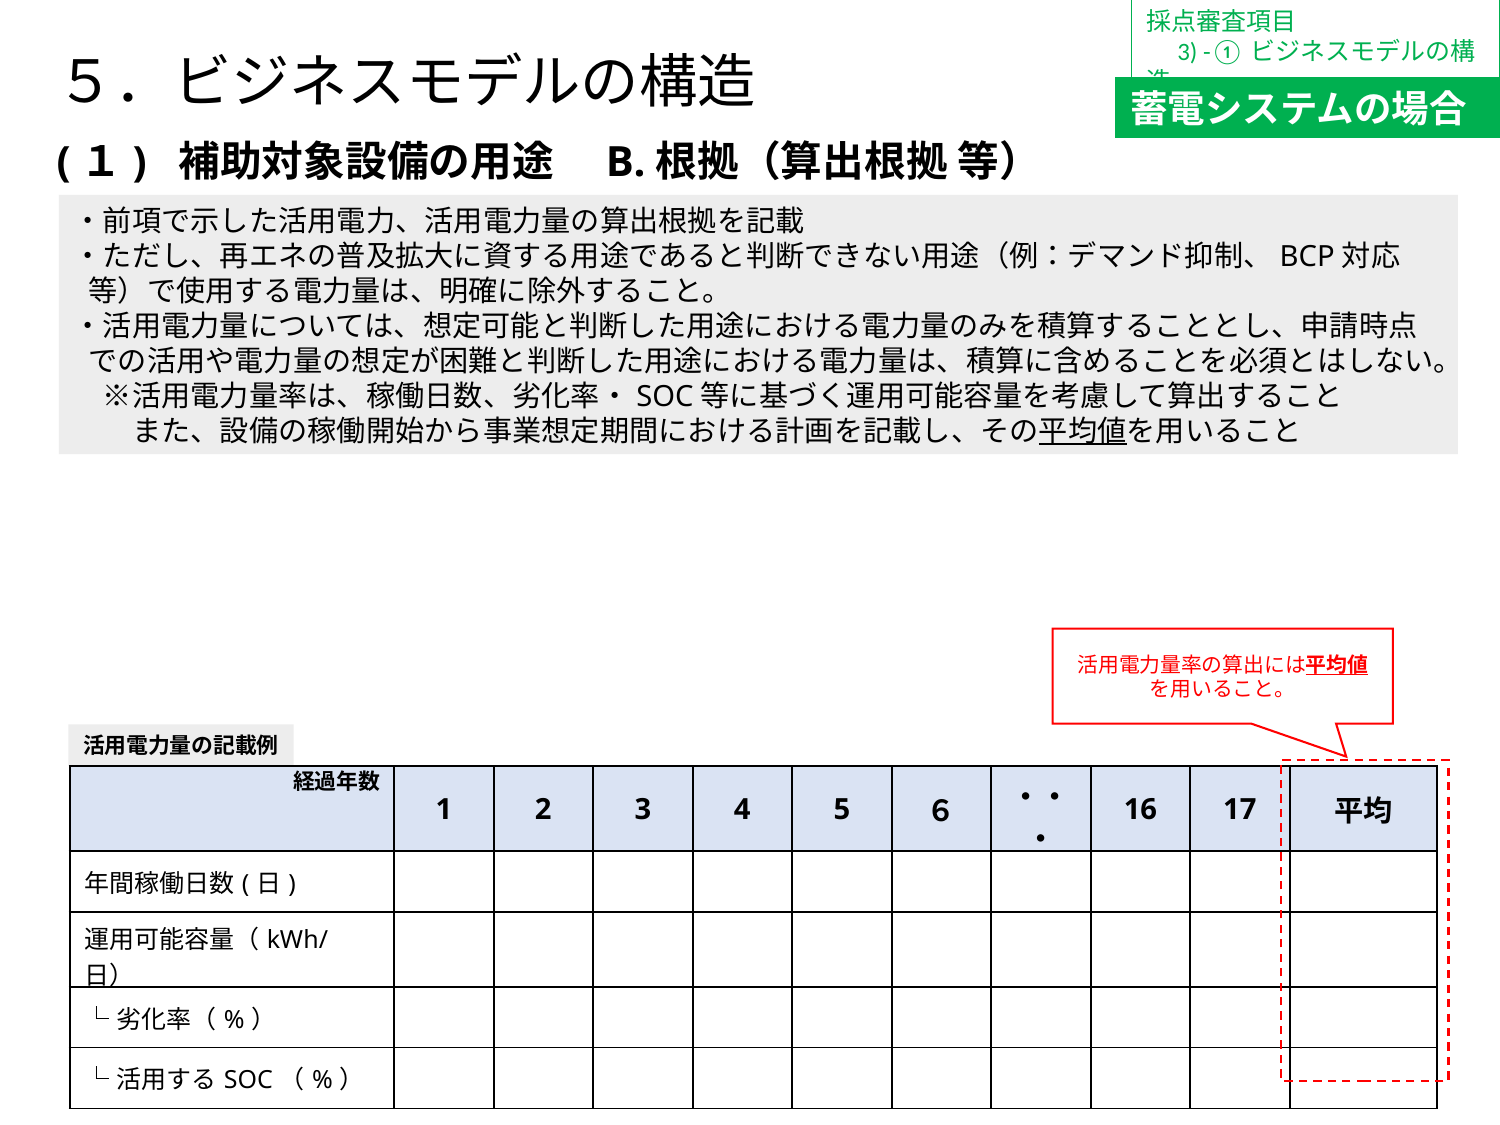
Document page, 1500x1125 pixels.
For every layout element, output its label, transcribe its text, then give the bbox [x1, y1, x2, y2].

text_box ・前項で示した活用電力、活用電力量の算出根拠を記載 ・ただし、再エネの普及拡大に資する用途であると判断できない用途（例：デマンド抑制、BCP対応 等）で使用する電力量は、明確に除外すること。 ・活用電力量については、想定可能と判断した用途における電力量のみを積算することとし、申請時点での活用や電力量の想定が困難と判断した用途における電力量は、積算に含めることを必須とはしない。 ※活用電力量率は、稼働日数、劣化率・SOC等に基づく運用可能容量を考慮して算出すること また、設備の稼働開始から事業想定期間における計画を記載し、その平均値を用いること [58, 194, 1458, 455]
table_cell 年間稼働日数(日) [71, 852, 393, 911]
text_box 活用電力量の記載例 [68, 724, 294, 765]
text_box 蓄電システムの場合 [1115, 77, 1500, 138]
table_cell [1092, 913, 1189, 986]
table_cell [594, 852, 692, 911]
table_header ６ [893, 767, 990, 850]
table_cell [594, 988, 692, 1047]
table_header 3 [594, 767, 692, 850]
table_cell [893, 852, 990, 911]
table_cell [1092, 988, 1189, 1047]
table_cell [793, 1048, 891, 1108]
table_cell [1191, 913, 1281, 986]
table_cell [594, 913, 692, 986]
table_cell [992, 852, 1090, 911]
table_cell [1092, 1048, 1189, 1108]
table_cell [1191, 1048, 1289, 1108]
table_cell [1191, 988, 1281, 1047]
table_cell [793, 852, 891, 911]
table_cell [893, 913, 990, 986]
table_cell └活用するSOC（%） [71, 1048, 393, 1108]
table_cell [495, 913, 592, 986]
table_header 16 [1092, 767, 1189, 850]
table_cell [992, 988, 1090, 1047]
table_cell [694, 988, 791, 1047]
table_header 1 [395, 767, 493, 850]
table_header [71, 767, 393, 850]
table_cell [395, 988, 493, 1047]
table_cell └劣化率（%） [71, 988, 393, 1047]
table_cell [793, 913, 891, 986]
table_cell [992, 913, 1090, 986]
table_cell [1191, 852, 1281, 911]
table_cell [1092, 852, 1189, 911]
table_cell [594, 1048, 692, 1108]
table_cell [694, 852, 791, 911]
table_cell [893, 988, 990, 1047]
table_cell [495, 988, 592, 1047]
table_cell [395, 852, 493, 911]
table_cell [893, 1048, 990, 1108]
table_cell [992, 1048, 1090, 1108]
table_cell [793, 988, 891, 1047]
text_box ５．ビジネスモデルの構造 [41, 34, 1458, 158]
table_cell [694, 913, 791, 986]
table_cell [495, 852, 592, 911]
table_cell [395, 1048, 493, 1108]
table_header 2 [495, 767, 592, 850]
table_cell 運用可能容量（kWh/日） [71, 913, 393, 986]
table_cell [1291, 1081, 1436, 1108]
table_cell [495, 1048, 592, 1108]
text_box (１) 補助対象設備の用途 B.根拠（算出根拠 等） [41, 127, 1074, 193]
table_cell [395, 913, 493, 986]
text_box 活用電力量率の算出には平均値を用いること。 [1051, 627, 1394, 759]
table_cell [694, 1048, 791, 1108]
table_header 4 [694, 767, 791, 850]
table_header 17 [1191, 767, 1281, 850]
text_box [1280, 759, 1450, 1082]
table_header 5 [793, 767, 891, 850]
text_box 採点審査項目 3) -①ビジネスモデルの構造 [1131, 0, 1500, 77]
text_box 経過年数 [278, 760, 471, 802]
table_header ・・・ [992, 767, 1090, 850]
